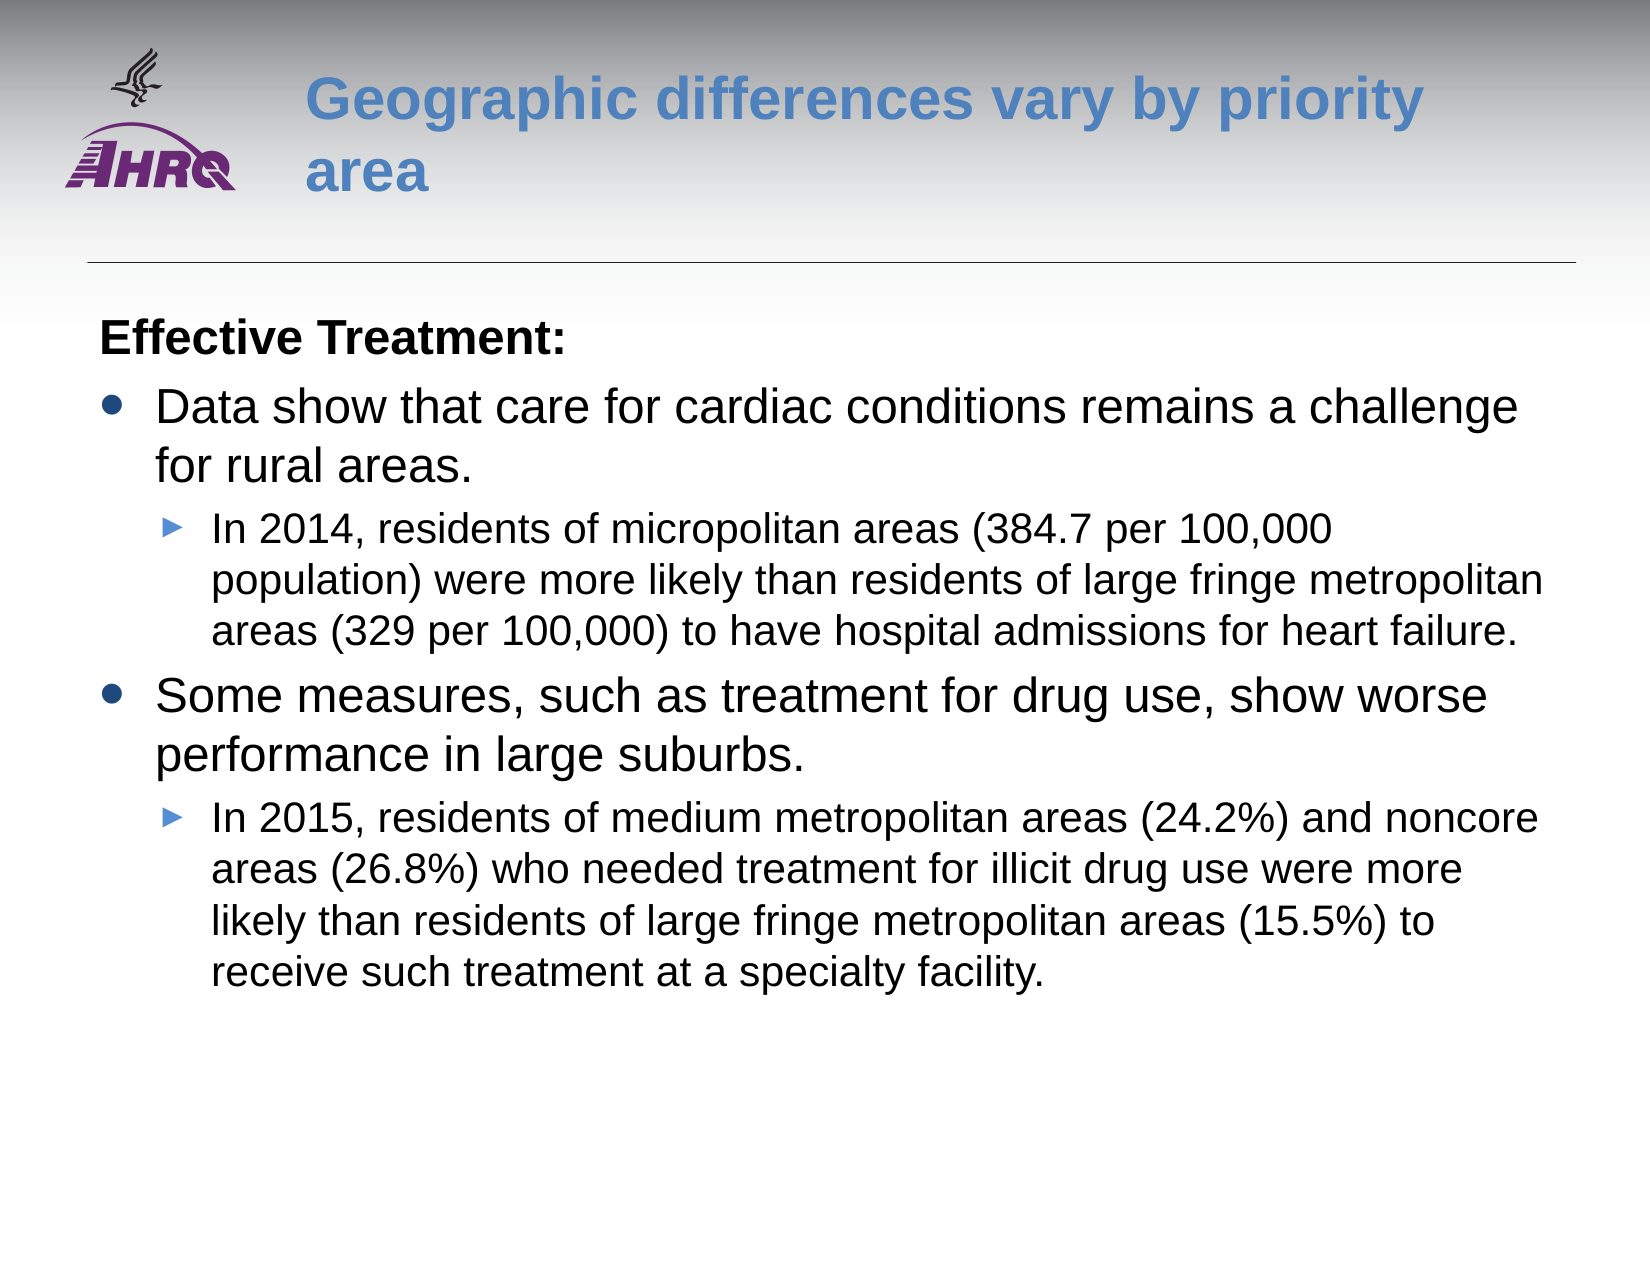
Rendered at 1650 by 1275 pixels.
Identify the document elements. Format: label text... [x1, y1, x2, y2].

title Geographic differences vary by priority area [288, 51, 1568, 213]
picture [0, 0, 1650, 1275]
list Effective Treatment: Data show that care for cardiac conditions remains a challenge for rural areas. In 2014, residents of micropolitan areas (384.7 per 100,000 population) were more likely than residents of large fringe metropolitan areas (329 per 100,000) to have hospital admissions for heart failure. Some measures, such as treatment for drug use, show worse performance in large suburbs. In 2015, residents of medium metropolitan areas (24.2%) and noncore areas (26.8%) who needed treatment for illicit drug use were more likely than residents of large fringe metropolitan areas (15.5%) to receive such treatment at a specialty facility. [82, 297, 1568, 1063]
